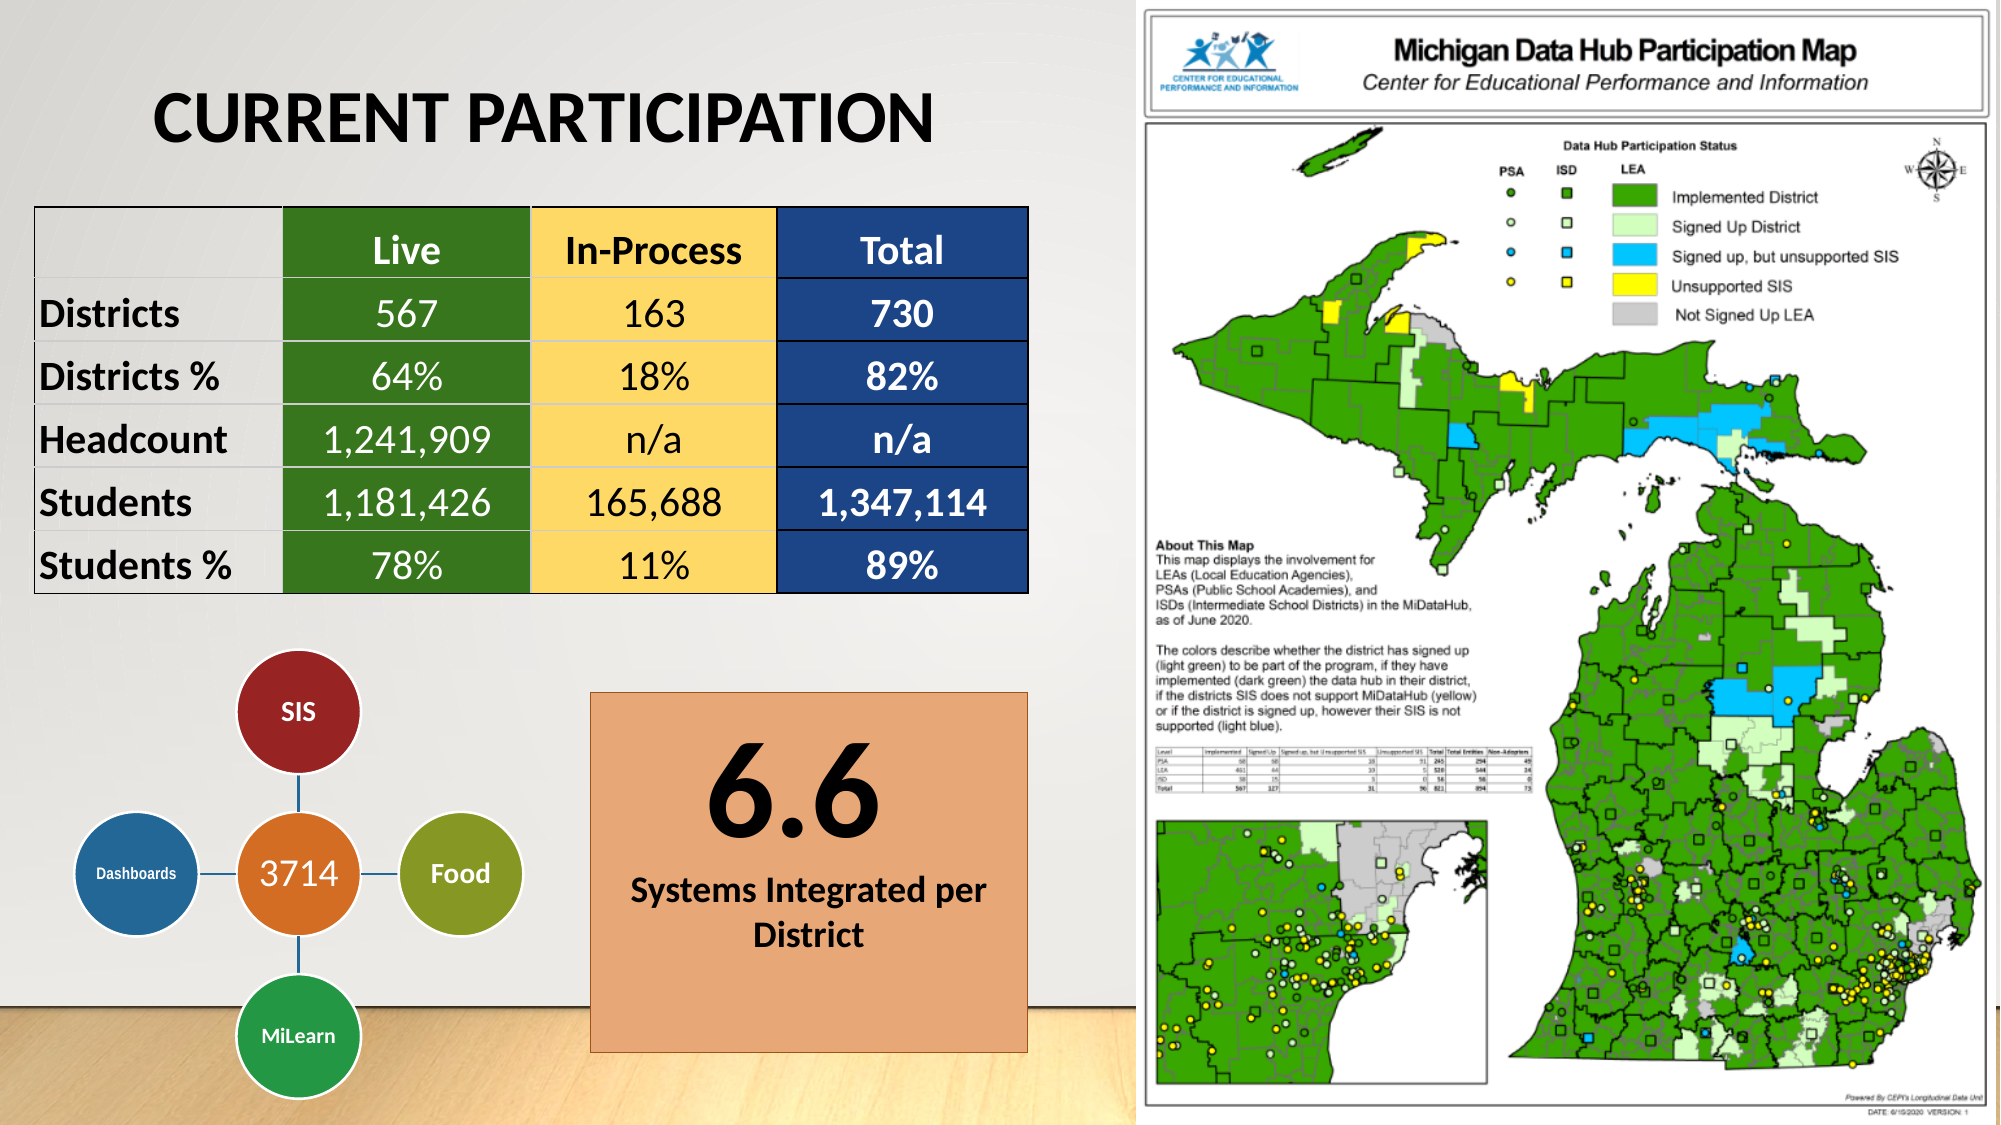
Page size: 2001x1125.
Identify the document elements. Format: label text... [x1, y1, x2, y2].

table_cell Districts % [35, 342, 282, 403]
picture [0, 0, 2000, 1125]
table_cell 82% [778, 342, 1027, 403]
table_cell 165,688 [532, 468, 776, 530]
table_cell 89% [778, 531, 1027, 592]
table_header Total [778, 208, 1027, 277]
table_cell Districts [35, 278, 282, 340]
text_box 6.6 Systems Integrated per District [590, 692, 1028, 1053]
table_cell Students % [35, 531, 282, 593]
table_cell 64% [283, 342, 530, 403]
table_cell 78% [283, 531, 530, 593]
table_cell Headcount [35, 405, 282, 466]
table_cell 567 [283, 278, 530, 340]
table_cell 18% [532, 342, 776, 403]
table_cell n/a [778, 405, 1027, 466]
table_cell Students [35, 468, 282, 530]
table_cell 1,181,426 [283, 468, 530, 530]
table_cell n/a [532, 405, 776, 466]
table_cell 163 [532, 278, 776, 340]
table_header Live [283, 208, 530, 277]
table_header In-Process [532, 208, 776, 277]
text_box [8, 647, 589, 1101]
table_cell 1,347,114 [778, 468, 1027, 529]
table_header [35, 208, 282, 277]
table_cell 1,241,909 [283, 405, 530, 466]
table_cell 730 [778, 279, 1027, 340]
text_box Current Participation [138, 59, 1136, 278]
table_cell 11% [532, 531, 776, 593]
